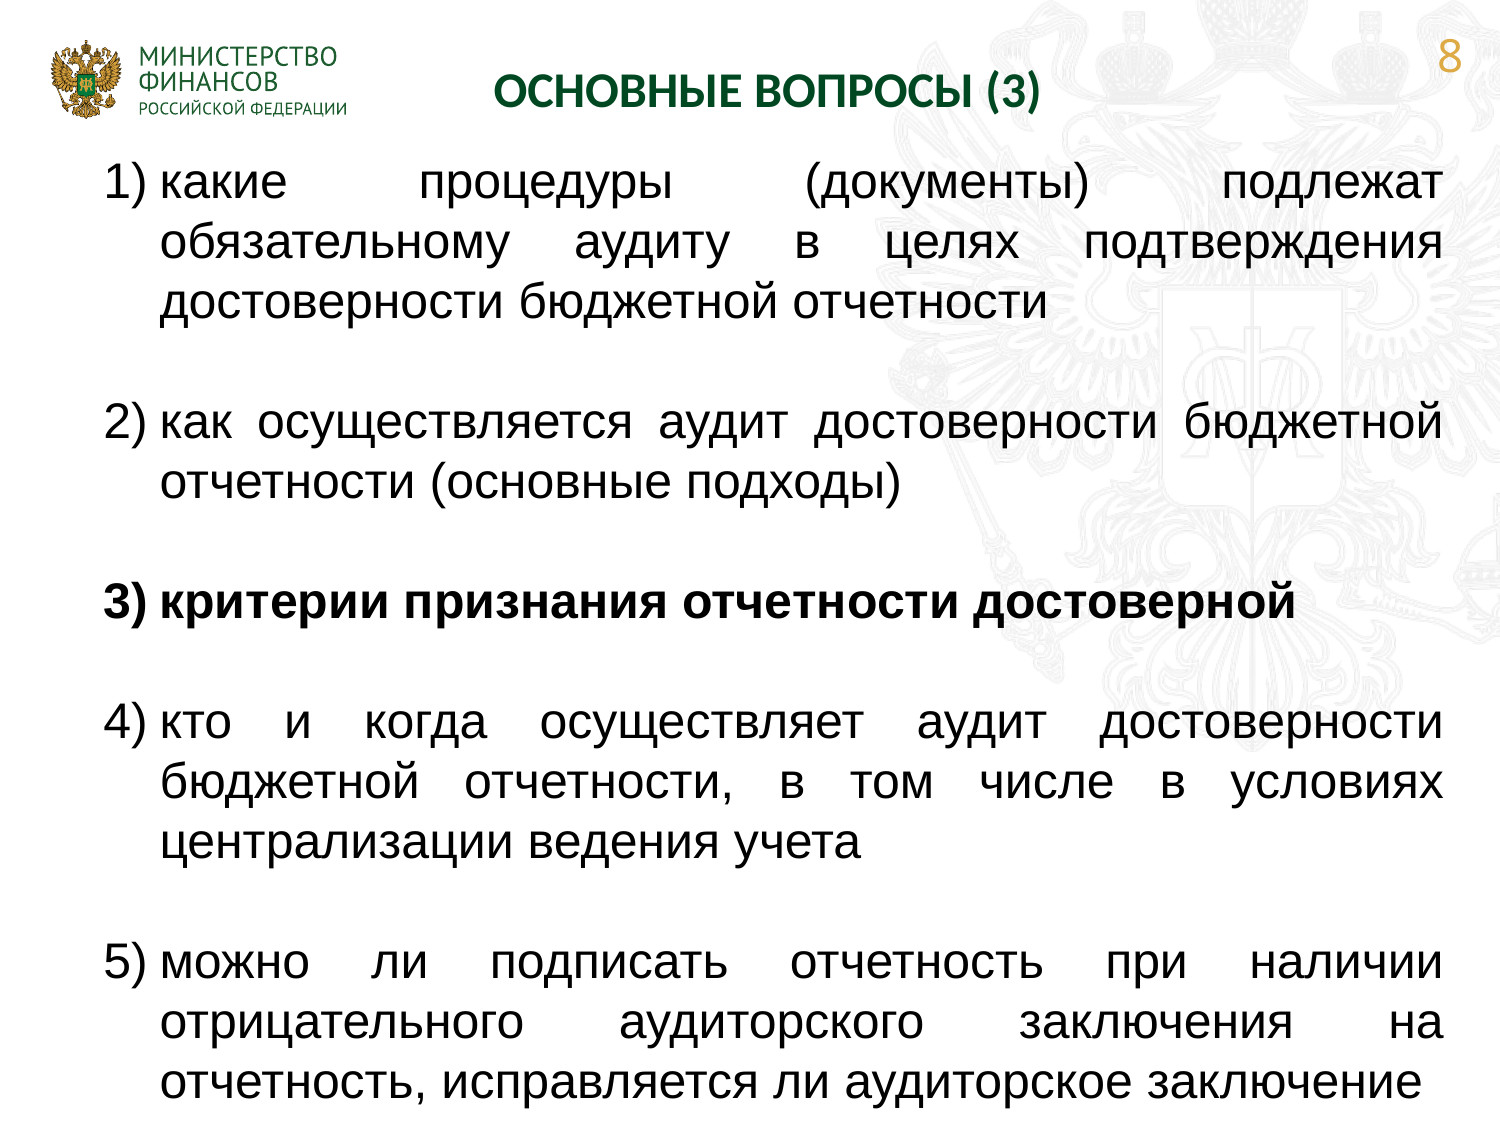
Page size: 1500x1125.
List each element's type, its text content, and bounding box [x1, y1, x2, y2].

table_header ОСНОВНЫЕ ВОПРОСЫ (3) [57, 62, 1478, 127]
text_box какие процедуры (документы) подлежат обязательному аудиту в целях подтверждения достоверности бюджетной отчетности как осуществляется аудит достоверности бюджетной отчетности (основные подходы) критерии признания отчетности достоверной кто и когда осуществляет аудит достоверности бюджетной отчетности, в том числе в условиях централизации ведения учета можно ли подписать отчетность при наличии отрицательного аудиторского заключения на отчетность, исправляется ли аудиторское заключение [88, 141, 1459, 1125]
text_box 8 [1128, 19, 1478, 79]
